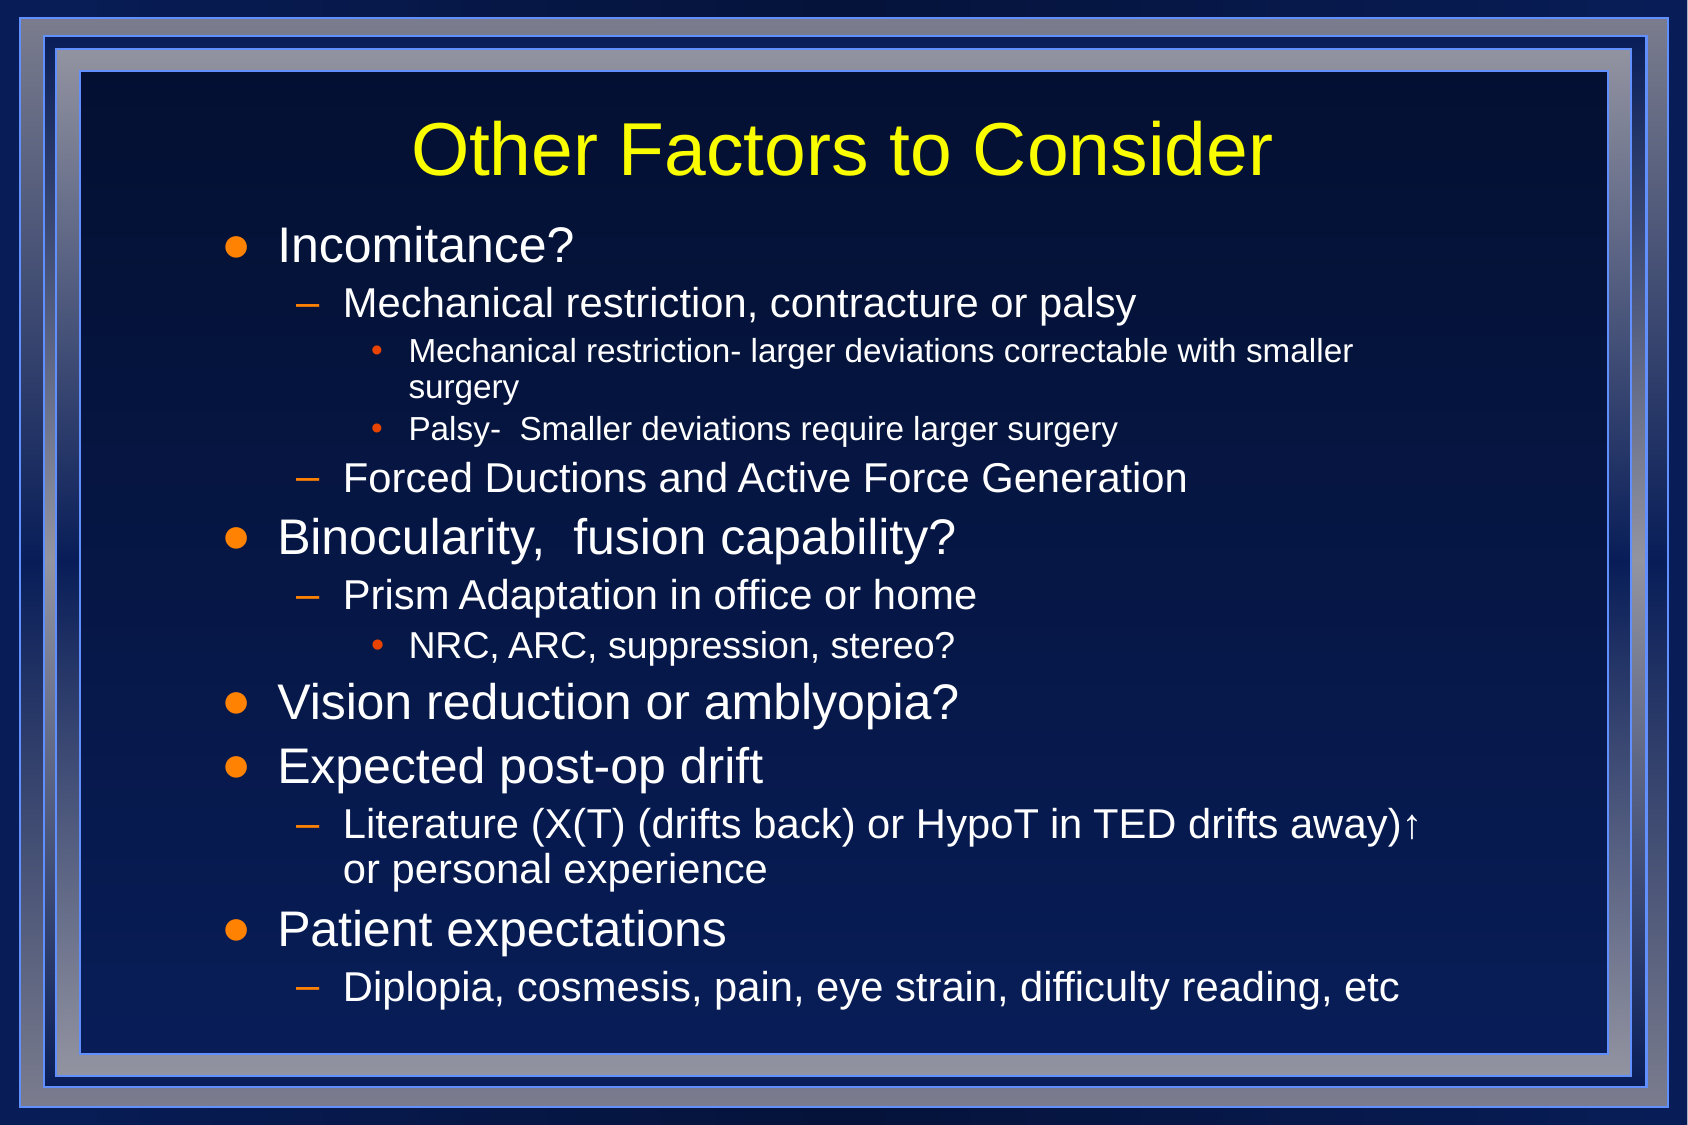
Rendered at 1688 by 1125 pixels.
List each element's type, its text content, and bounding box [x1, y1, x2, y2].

title Other Factors to Consider [204, 52, 1480, 240]
list Incomitance? Mechanical restriction, contracture or palsy Mechanical restriction- larger deviations correctable with smaller surgery Palsy- Smaller deviations require larger surgery Forced Ductions and Active Force Generation Binocularity, fusion capability? Prism Adaptation in office or home NRC, ARC, suppression, stereo? Vision reduction or amblyopia? Expected post-op drift Literature (X(T) (drifts back) or HypoT in TED drifts away)↑ or personal experience Patient expectations Diplopia, cosmesis, pain, eye strain, difficulty reading, etc [206, 212, 1482, 925]
